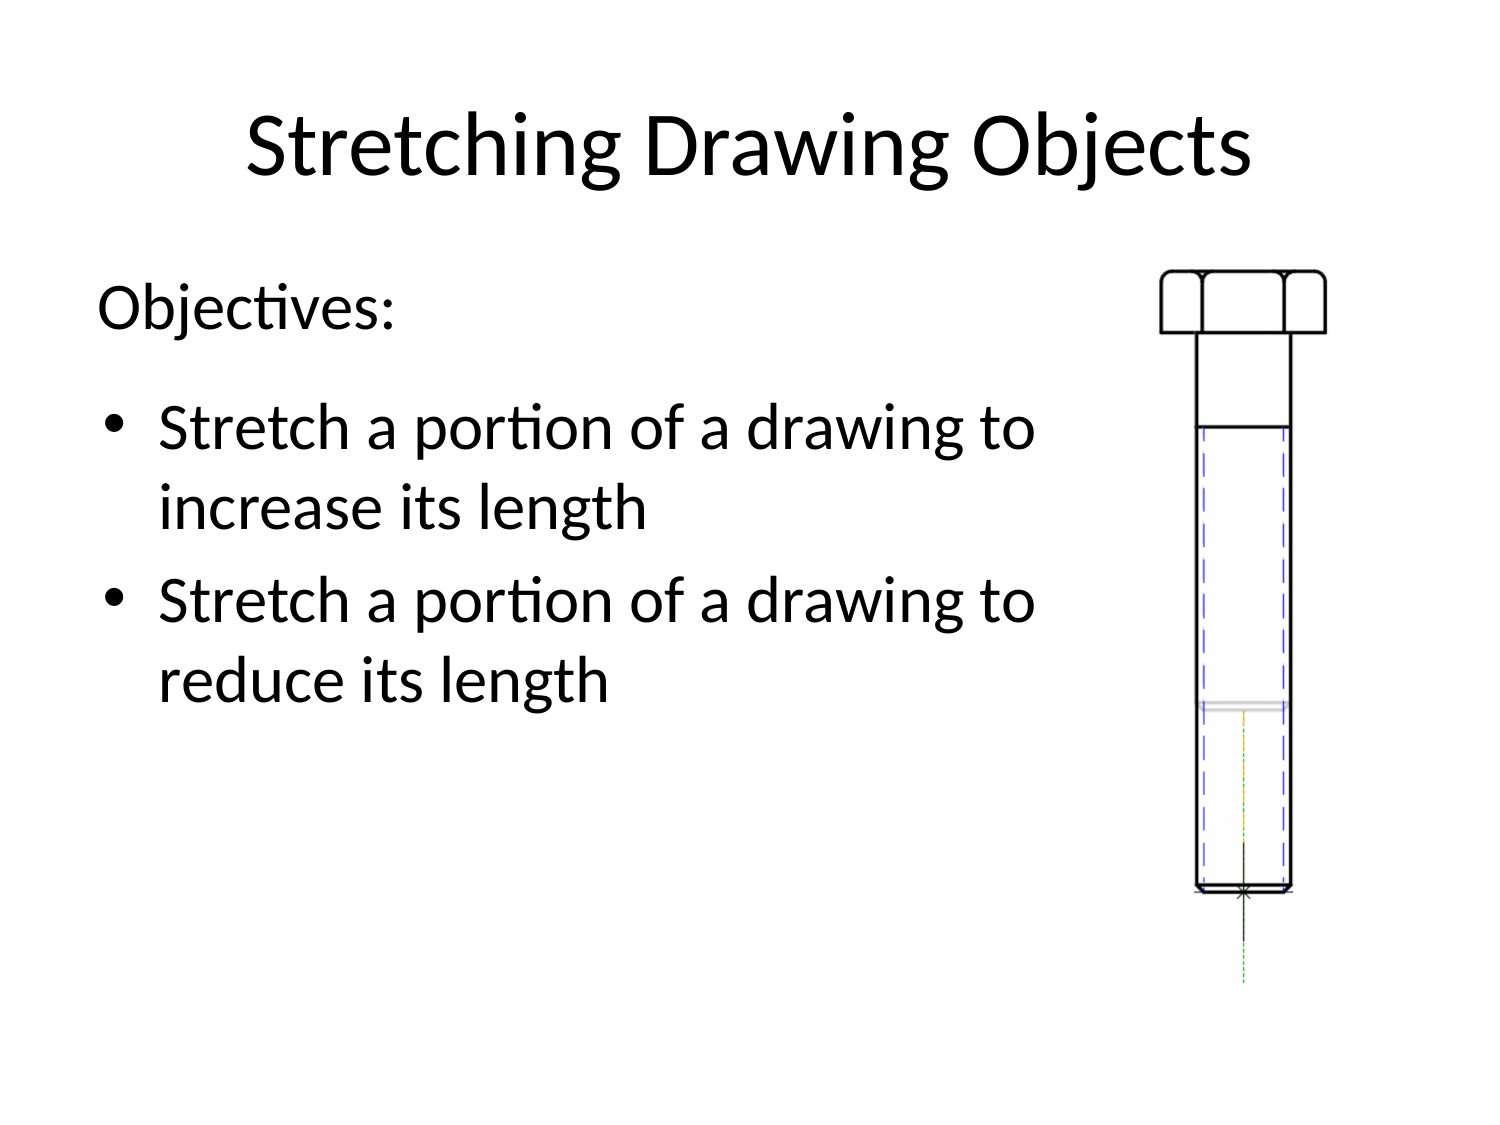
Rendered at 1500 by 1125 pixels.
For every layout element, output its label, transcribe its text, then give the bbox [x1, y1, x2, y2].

text_box Objectives: [37, 237, 413, 350]
title Stretching Drawing Objects [75, 45, 1425, 233]
list Stretch a portion of a drawing to increase its length Stretch a portion of a drawing to reduce its length [87, 375, 1200, 1075]
picture [853, 233, 1500, 984]
